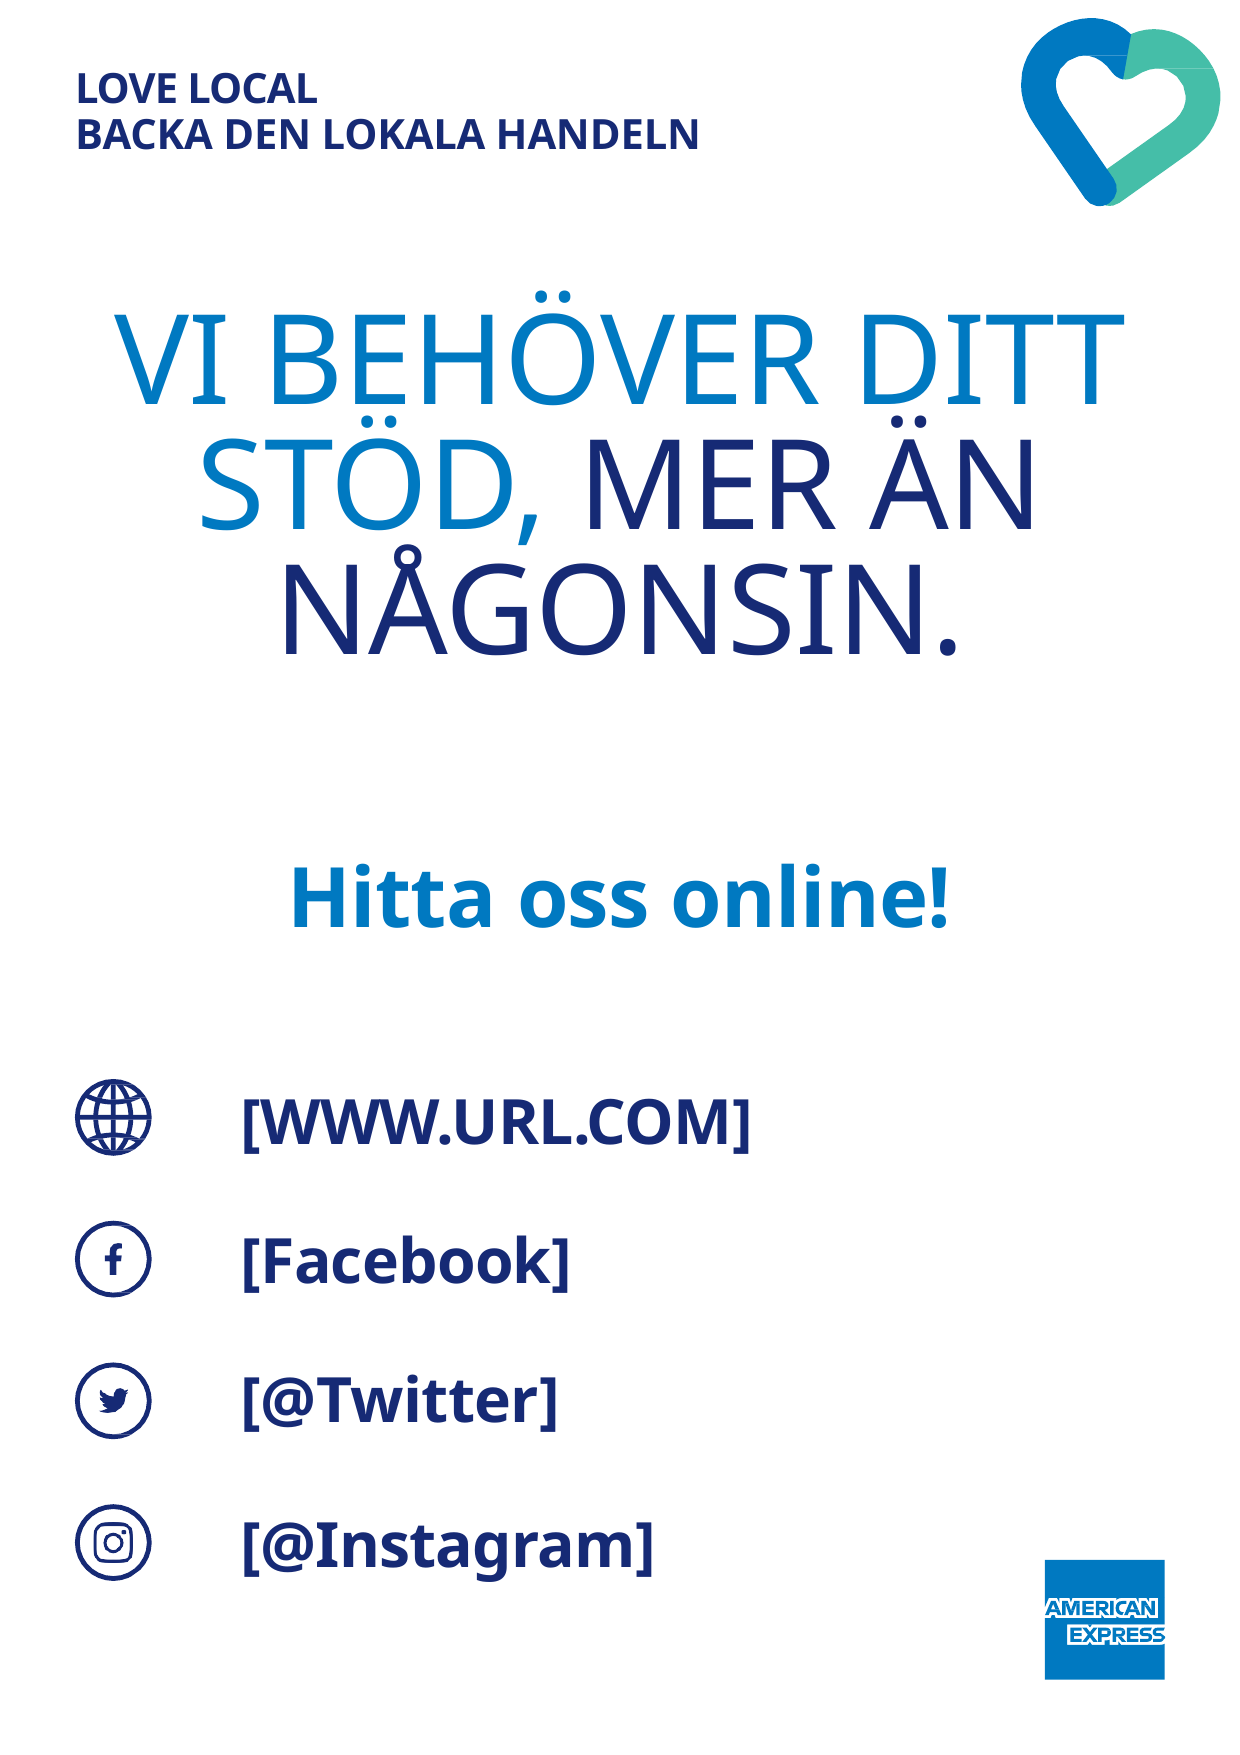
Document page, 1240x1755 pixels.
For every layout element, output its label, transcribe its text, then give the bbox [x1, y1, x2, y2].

text_box [74, 1078, 152, 1156]
text_box [1057, 131, 1117, 207]
text_box [@Twitter] [238, 1358, 658, 1435]
text_box LOVE LOCAL BACKA DEN LOKALA HANDELN [72, 64, 1081, 158]
text_box [104, 1243, 122, 1275]
text_box [1070, 1627, 1111, 1642]
text_box [1082, 1600, 1094, 1616]
text_box [1044, 1559, 1165, 1680]
text_box [93, 1522, 133, 1563]
text_box [1024, 18, 1132, 80]
text_box [1095, 1600, 1114, 1616]
text_box [1112, 1627, 1166, 1642]
text_box [1115, 1600, 1155, 1616]
text_box Hitta oss online! [216, 841, 1024, 944]
text_box [74, 1220, 152, 1298]
text_box [@Instagram] [238, 1503, 658, 1580]
text_box [1045, 1600, 1080, 1616]
text_box [WWW.URL.COM] [238, 1080, 1022, 1157]
text_box [Facebook] [238, 1219, 658, 1296]
text_box [74, 1362, 152, 1440]
text_box [1106, 29, 1221, 206]
text_box [98, 1388, 129, 1413]
text_box [74, 1504, 152, 1581]
text_box VI BEHÖVER DITT STÖD, MER ÄN NÅGONSIN. [103, 277, 1137, 680]
